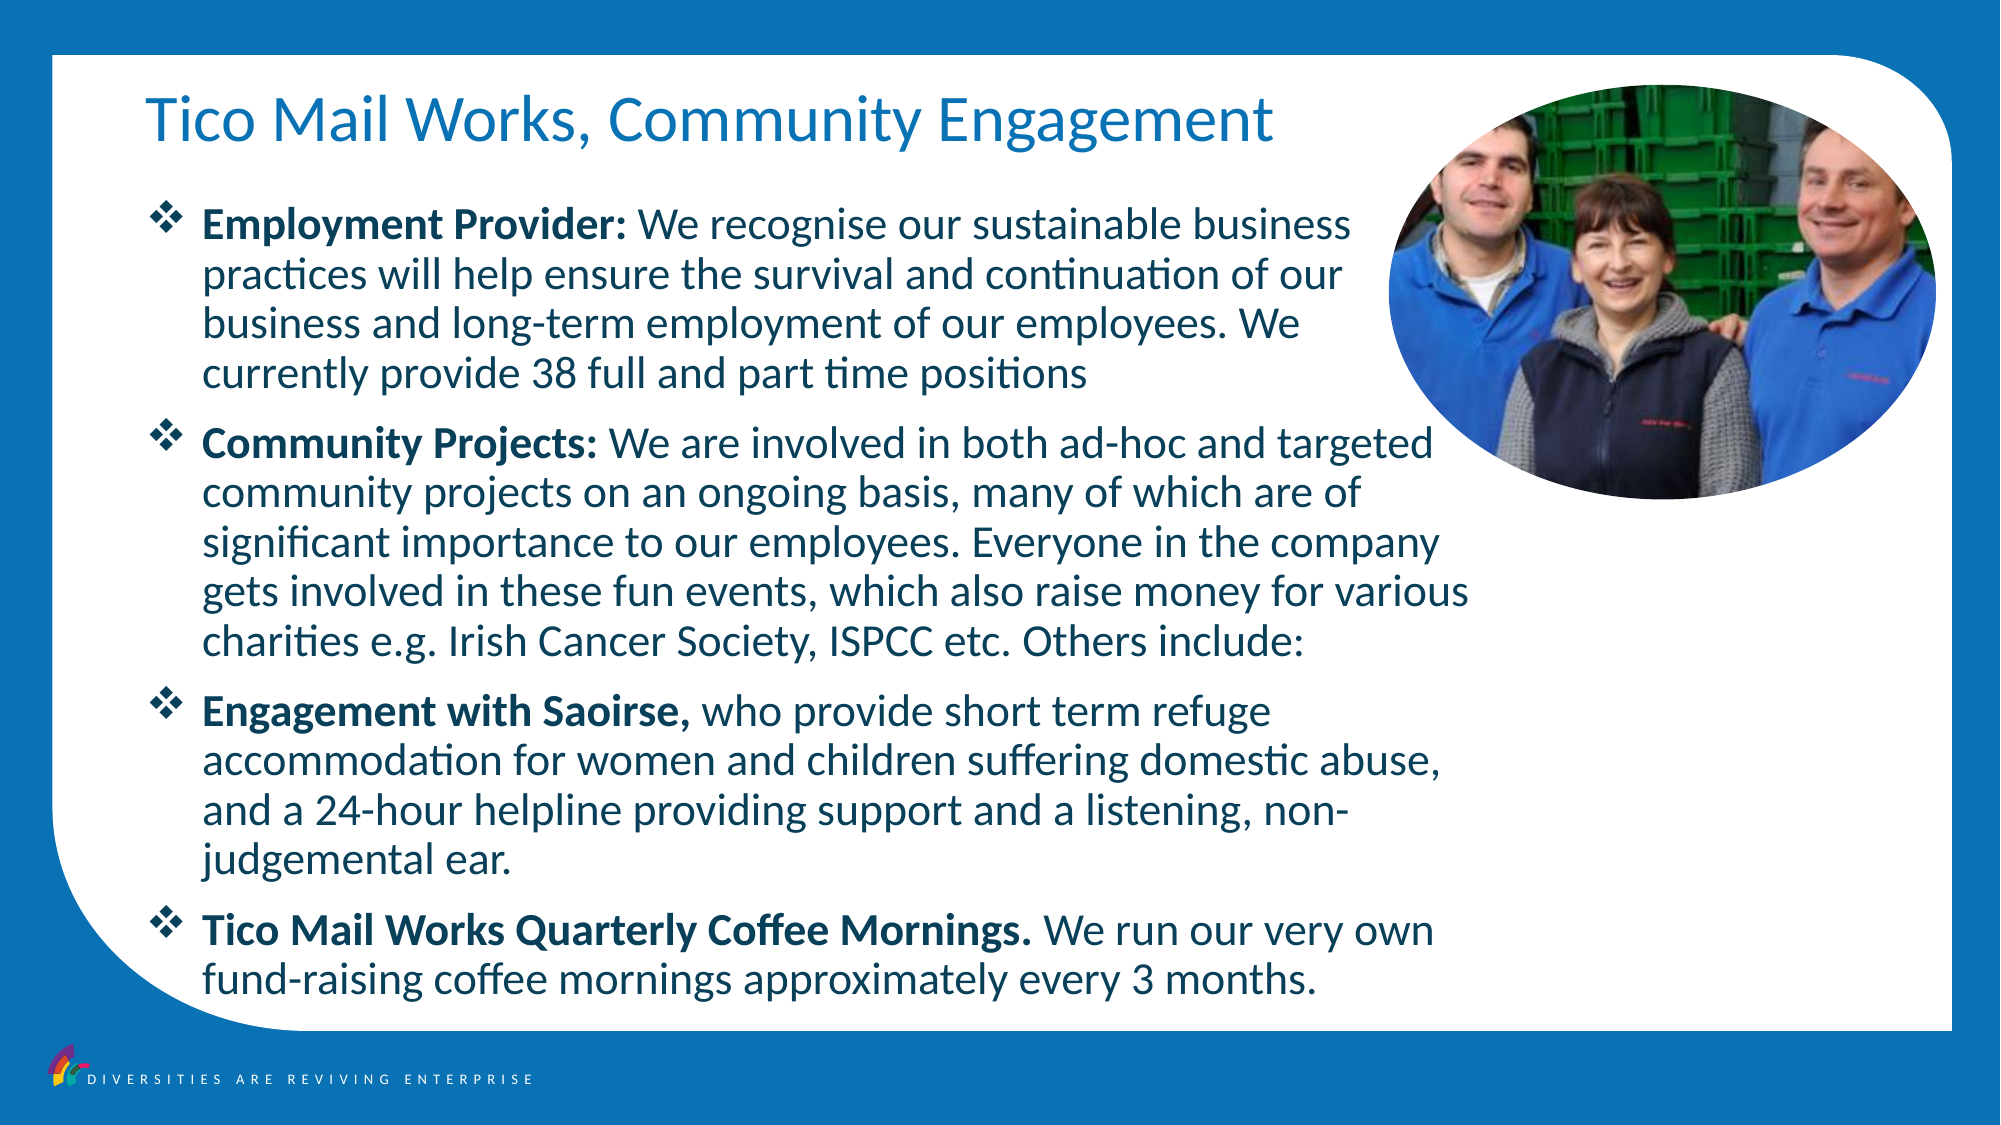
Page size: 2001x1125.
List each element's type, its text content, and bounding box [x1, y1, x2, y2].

picture [1388, 84, 1937, 500]
list Tico Mail Works, Community Engagement [130, 76, 1869, 209]
list Employment Provider: We recognise our sustainable business practices will help ensure the survival and continuation of our business and long-term employment of our employees. We currently provide 38 full and part time positions Community Projects: We are involved in both ad-hoc and targeted community projects on an ongoing basis, many of which are of significant importance to our employees. Everyone in the company gets involved in these fun events, which also raise money for various charities e.g. Irish Cancer Society, ISPCC etc. Others include: Engagement with Saoirse, who provide short term refuge accommodation for women and children suffering domestic abuse, and a 24-hour helpline providing support and a listening, non-judgemental ear. Tico Mail Works Quarterly Coffee Mornings. We run our very own fund-raising coffee mornings approximately every 3 months. [130, 209, 1489, 825]
